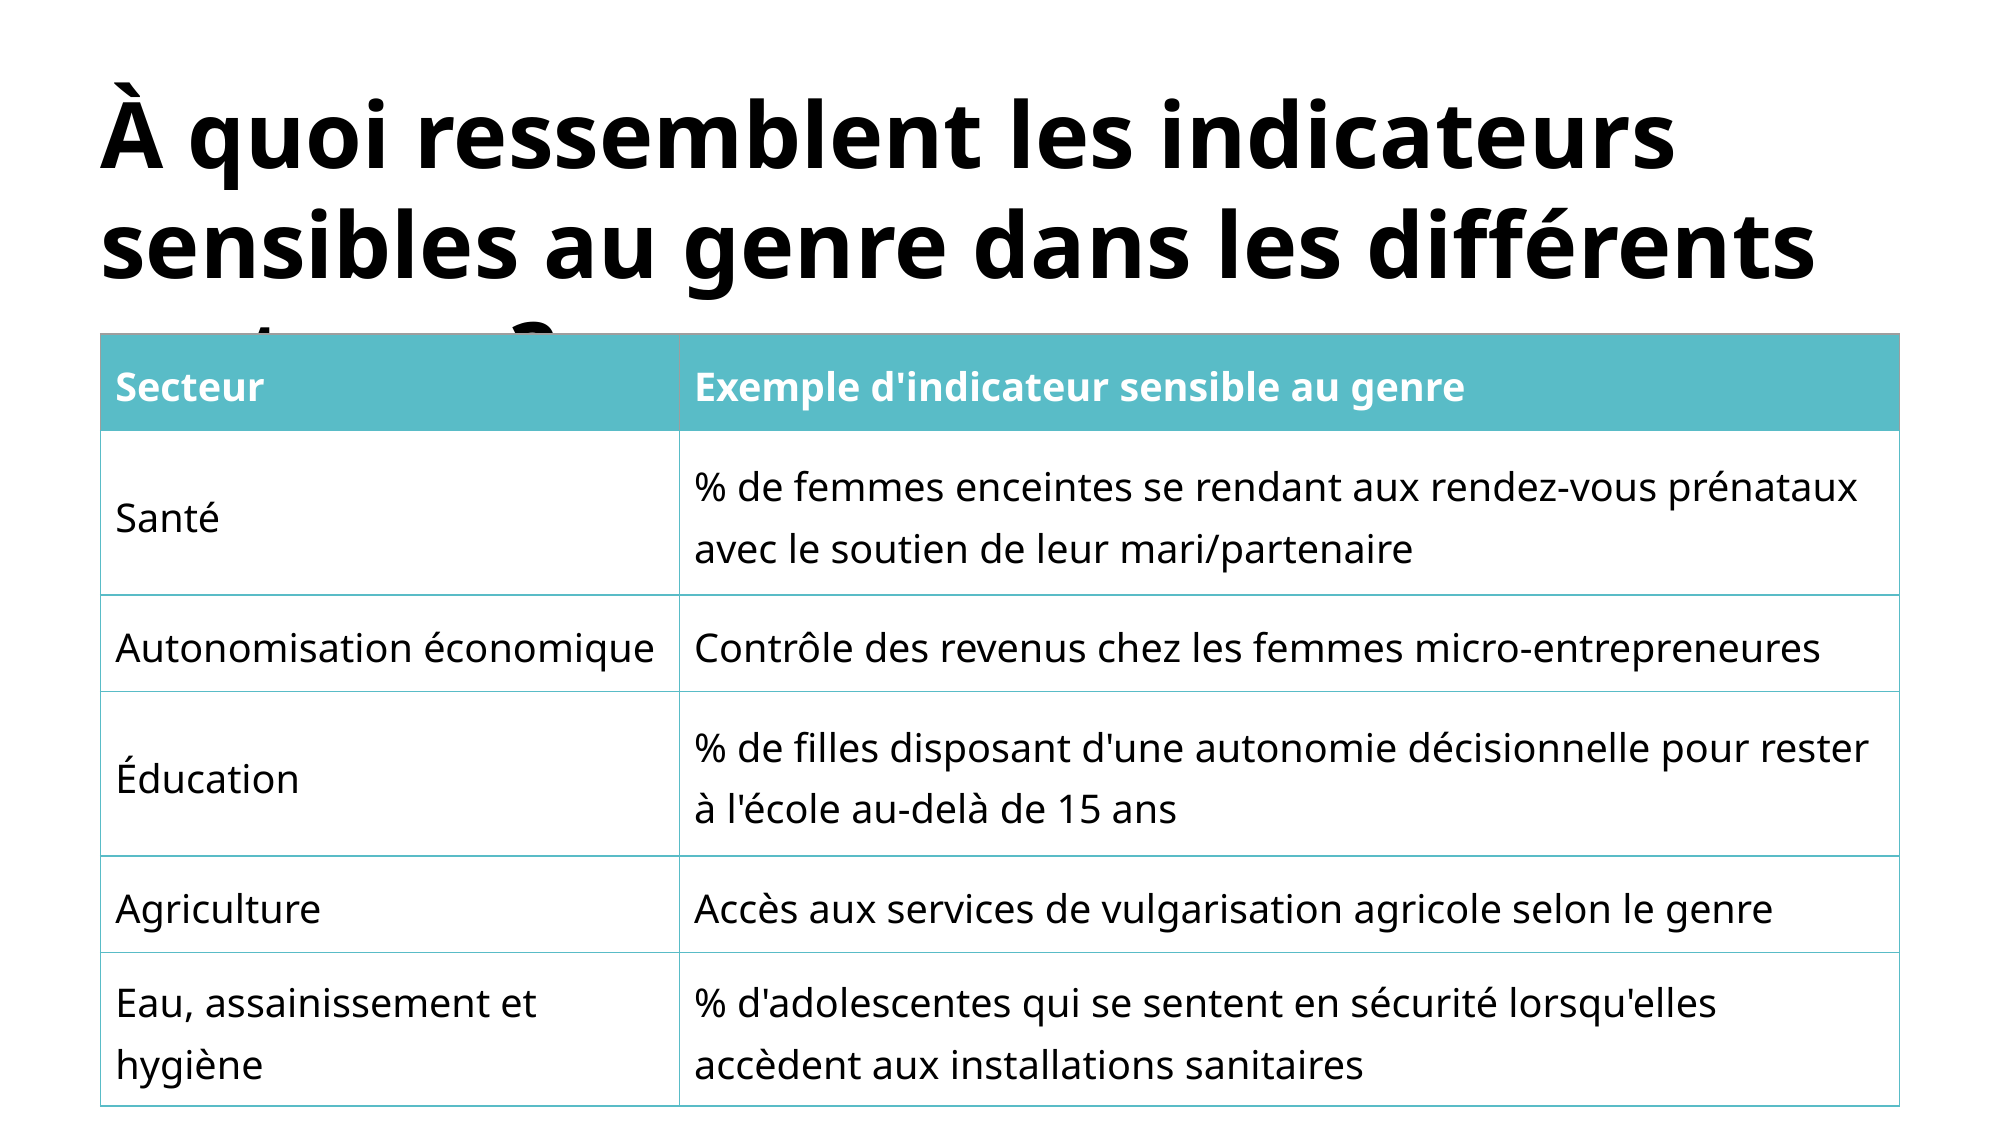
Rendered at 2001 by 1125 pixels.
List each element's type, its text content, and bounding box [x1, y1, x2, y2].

table_cell % d'adolescentes qui se sentent en sécurité lorsqu'elles accèdent aux installations sanitaires [680, 953, 1899, 1105]
table_cell Accès aux services de vulgarisation agricole selon le genre [680, 857, 1899, 952]
table_cell Agriculture [101, 857, 679, 952]
table_cell Santé [101, 431, 679, 594]
table_cell Autonomisation économique [101, 596, 679, 691]
text_box À quoi ressemblent les indicateurs sensibles au genre dans les différents secteurs ? [85, 61, 2000, 199]
table_cell % de femmes enceintes se rendant aux rendez-vous prénataux avec le soutien de leur mari/partenaire [680, 431, 1899, 594]
table_cell Contrôle des revenus chez les femmes micro-entrepreneures [680, 596, 1899, 691]
table_header Exemple d'indicateur sensible au genre [680, 335, 1899, 430]
table_cell % de filles disposant d'une autonomie décisionnelle pour rester à l'école au-delà de 15 ans [680, 692, 1899, 855]
table_cell Éducation [101, 692, 679, 855]
table_header Secteur [101, 335, 679, 430]
table_cell Eau, assainissement et hygiène [101, 953, 679, 1105]
